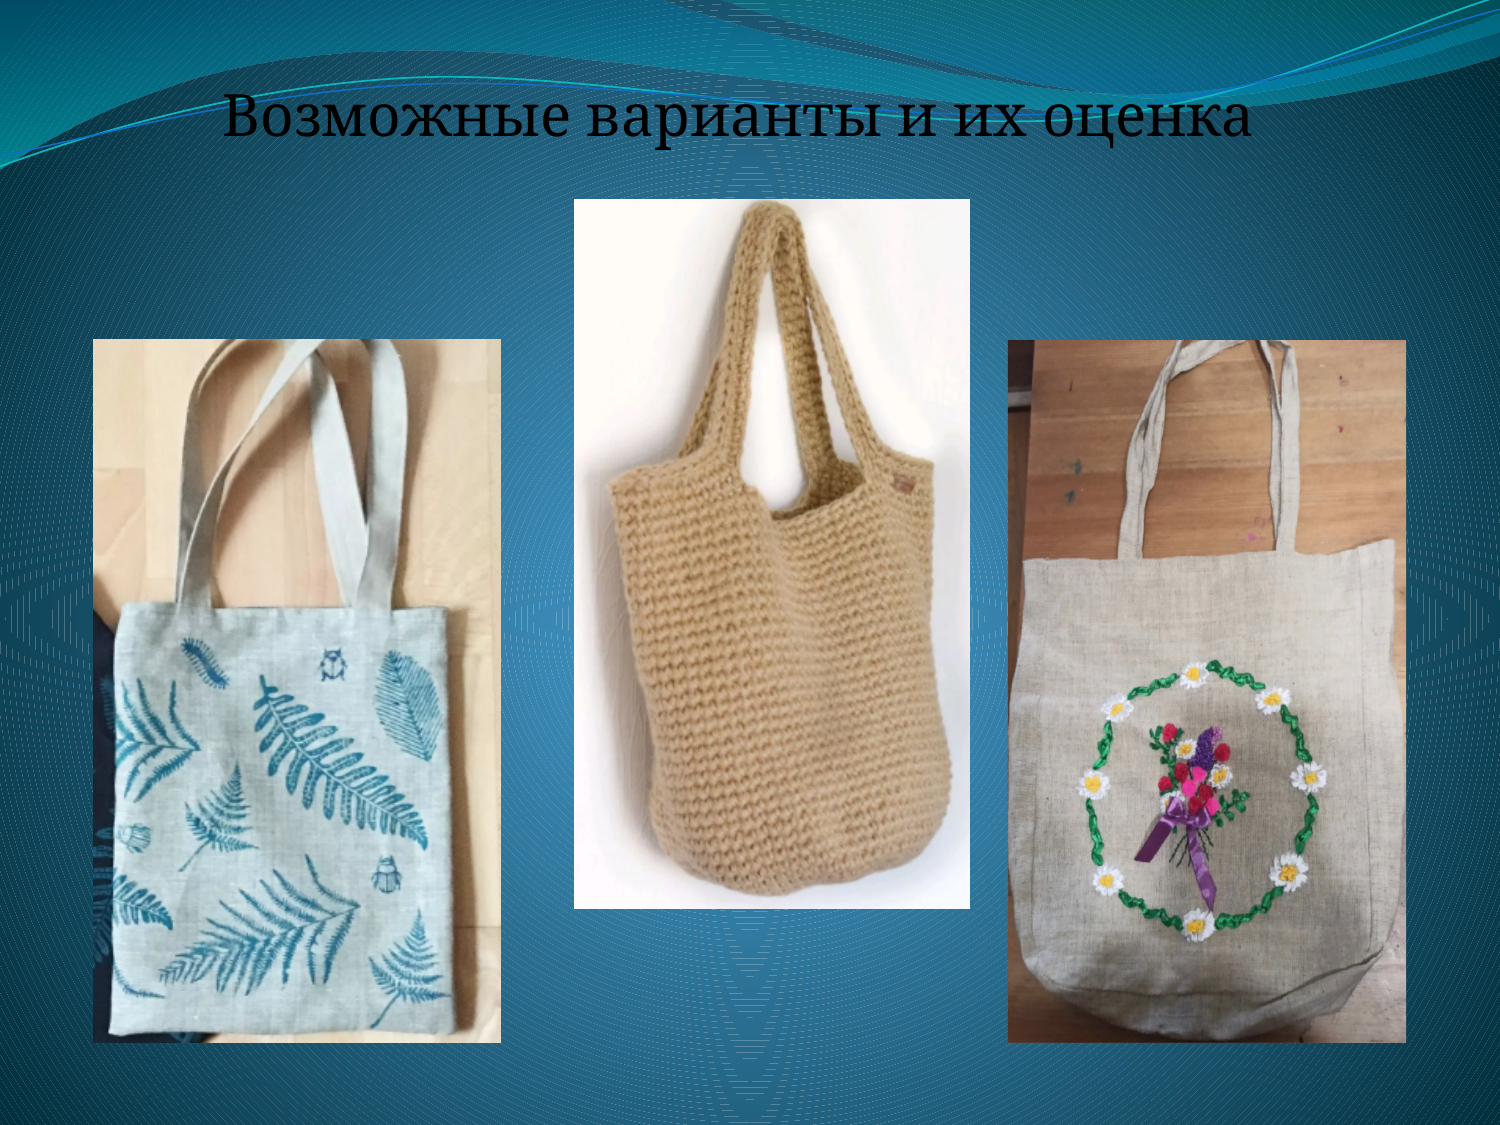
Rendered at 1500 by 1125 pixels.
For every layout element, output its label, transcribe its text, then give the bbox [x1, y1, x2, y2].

picture [93, 339, 501, 1043]
table_cell Льняная ткань [501, 342, 506, 422]
title [100, 70, 1376, 422]
picture [573, 198, 1500, 910]
text_box Возможные варианты и их оценка [152, 70, 1325, 156]
table_cell Льняная ткань [566, 200, 573, 422]
picture [1007, 901, 1407, 1042]
table_cell Льняная ткань [970, 201, 976, 422]
